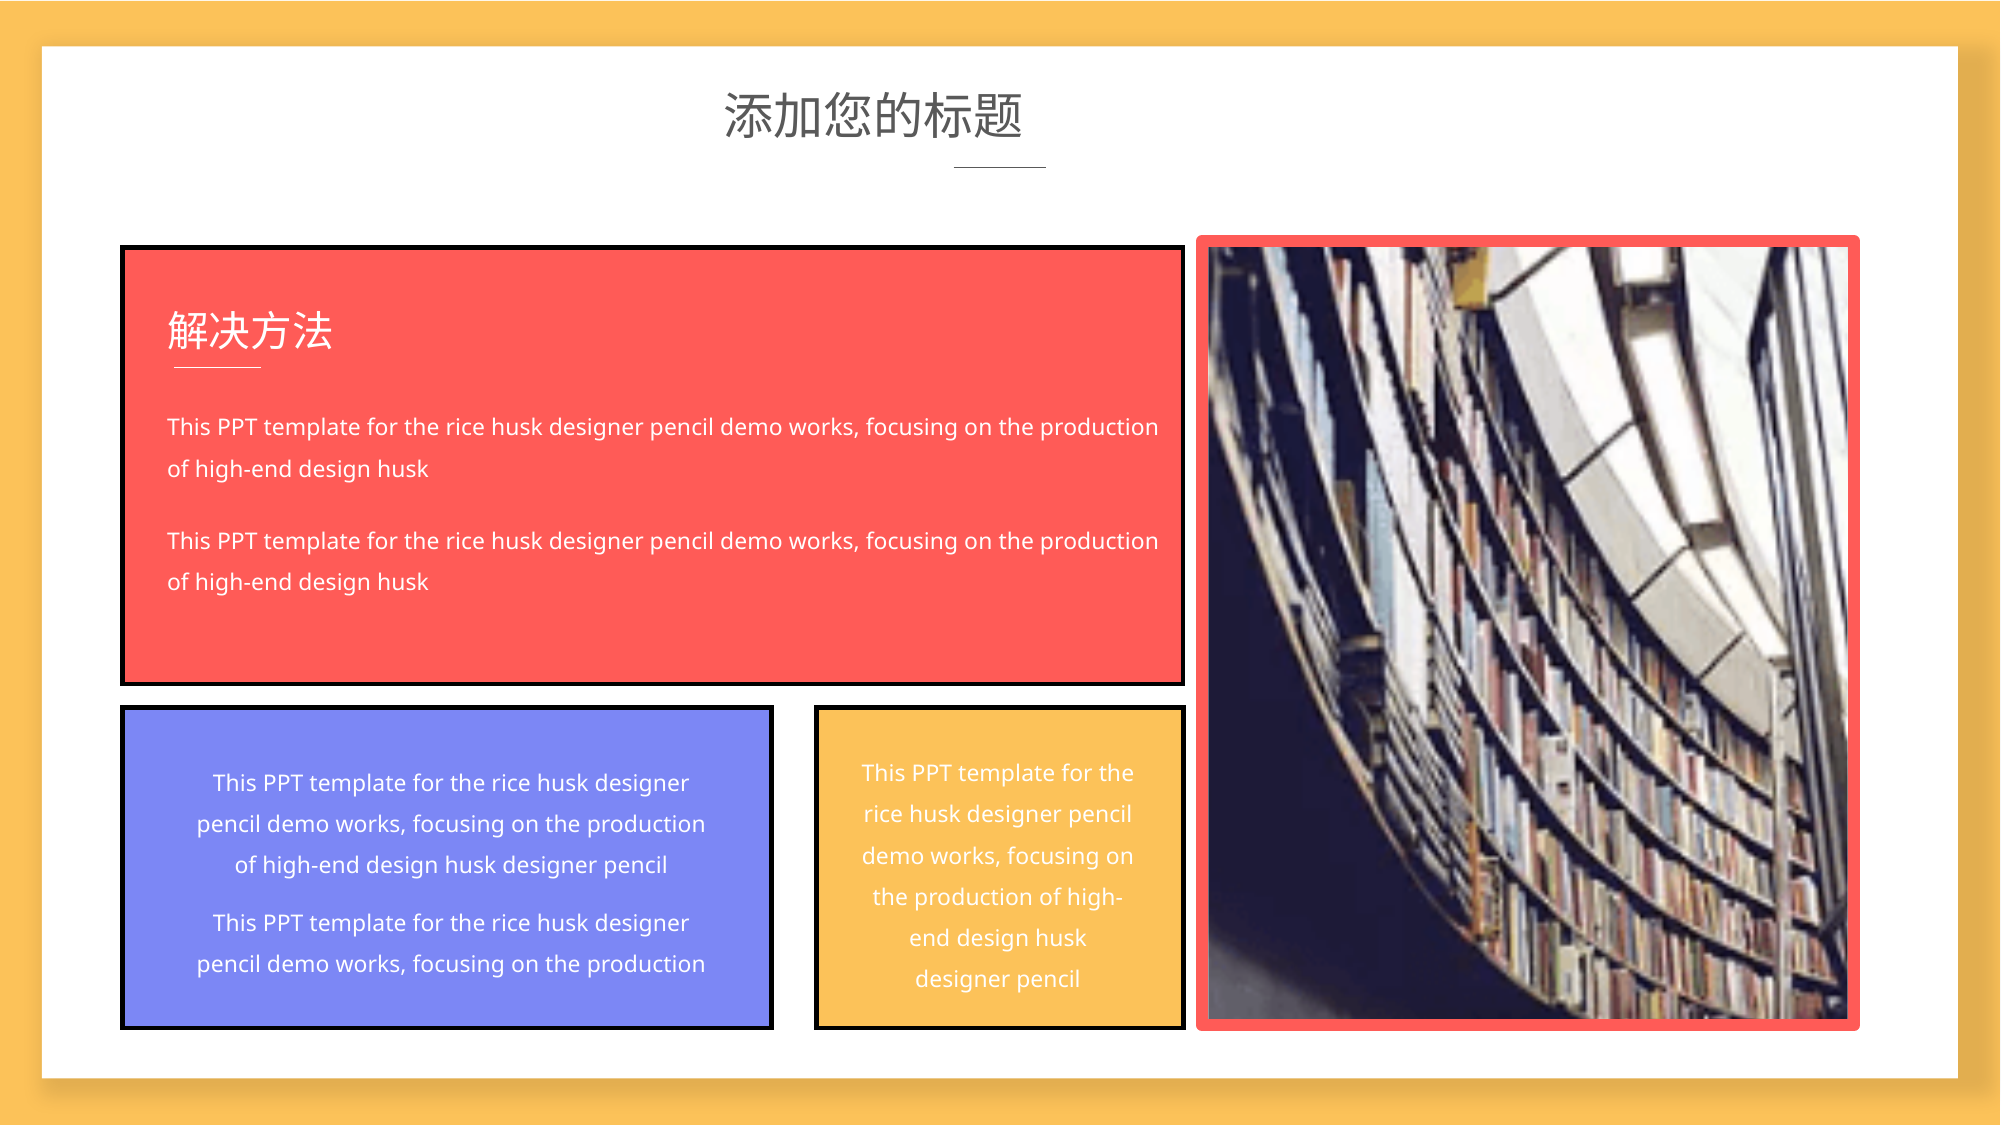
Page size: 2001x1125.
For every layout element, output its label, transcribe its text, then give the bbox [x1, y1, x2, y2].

text_box 解决方法 [152, 297, 370, 363]
text_box This PPT template for the rice husk designer pencil demo works, focusing on the production of high-end design husk [152, 391, 1180, 489]
text_box [122, 707, 773, 1029]
text_box 添加您的标题 [708, 77, 1292, 153]
text_box This PPT template for the rice husk designer pencil demo works, focusing on the production of high-end design husk designer pencil [846, 737, 1150, 1000]
text_box This PPT template for the rice husk designer pencil demo works, focusing on the production of high-end design husk designer pencil [175, 747, 728, 886]
text_box [122, 246, 1184, 685]
text_box This PPT template for the rice husk designer pencil demo works, focusing on the production [175, 887, 728, 985]
text_box [816, 707, 1184, 1029]
text_box This PPT template for the rice husk designer pencil demo works, focusing on the production of high-end design husk [152, 505, 1180, 603]
picture [1208, 247, 1848, 1019]
